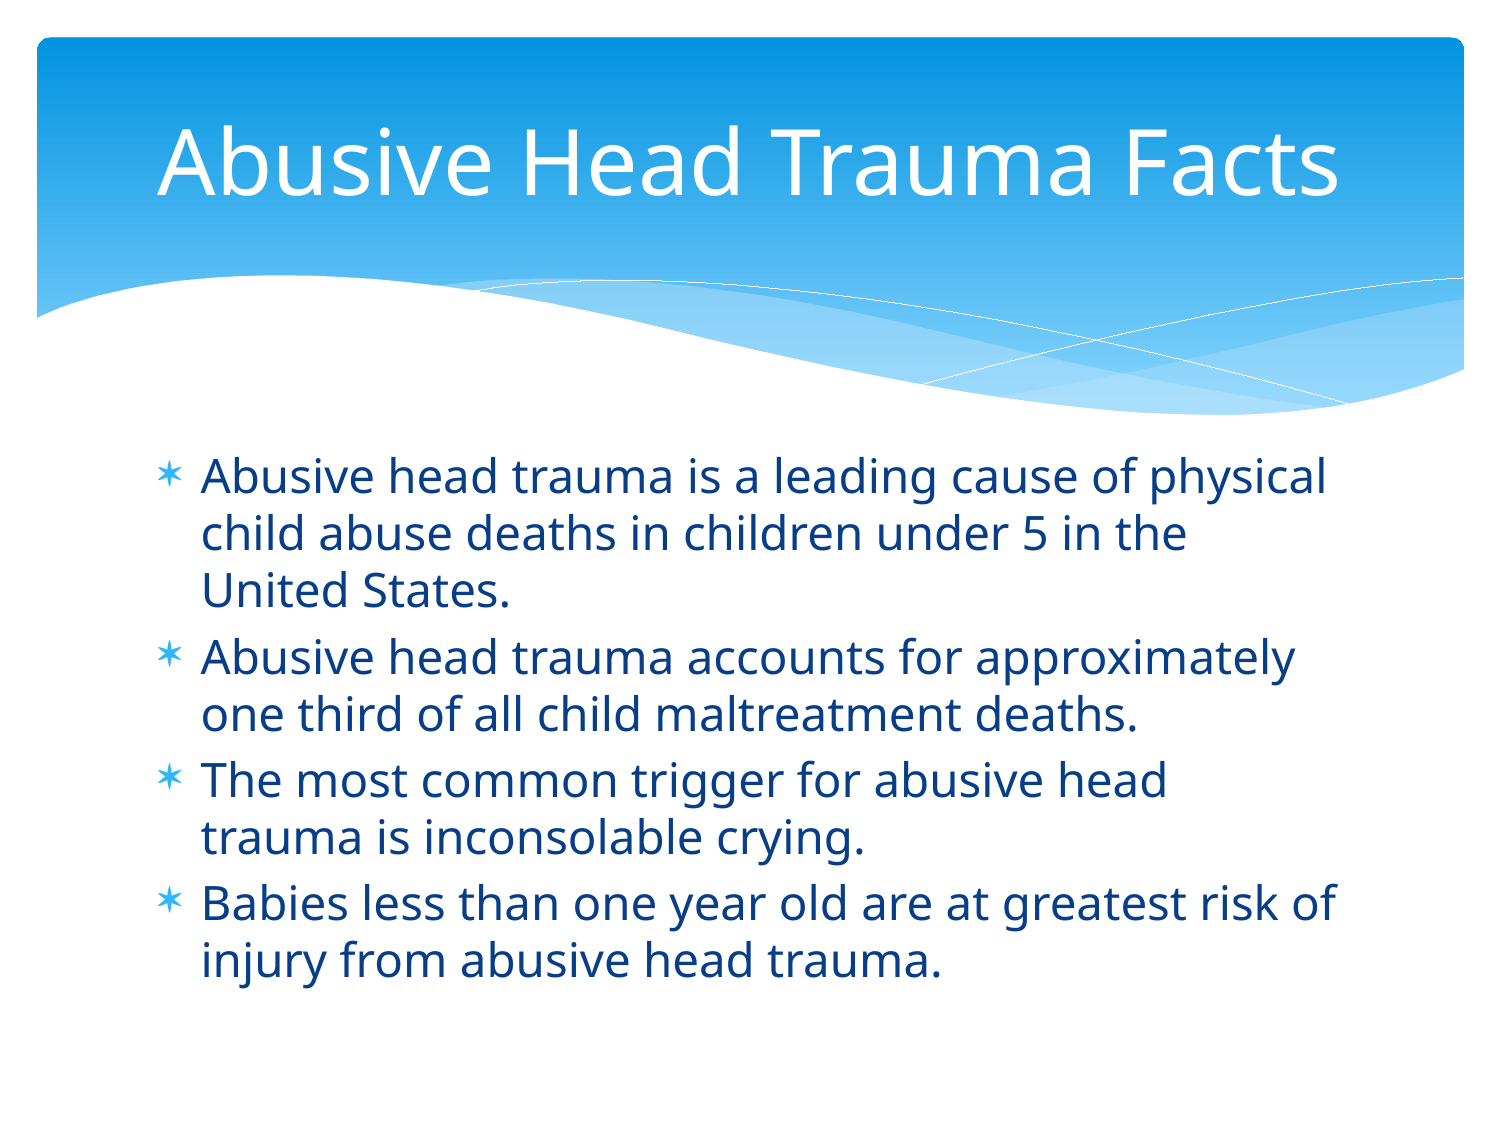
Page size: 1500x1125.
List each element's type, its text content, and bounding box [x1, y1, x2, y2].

list Abusive head trauma is a leading cause of physical child abuse deaths in children under 5 in the United States. Abusive head trauma accounts for approximately one third of all child maltreatment deaths. The most common trigger for abusive head trauma is inconsolable crying. Babies less than one year old are at greatest risk of injury from abusive head trauma. [143, 438, 1359, 1005]
title Abusive Head Trauma Facts [75, 55, 1425, 261]
